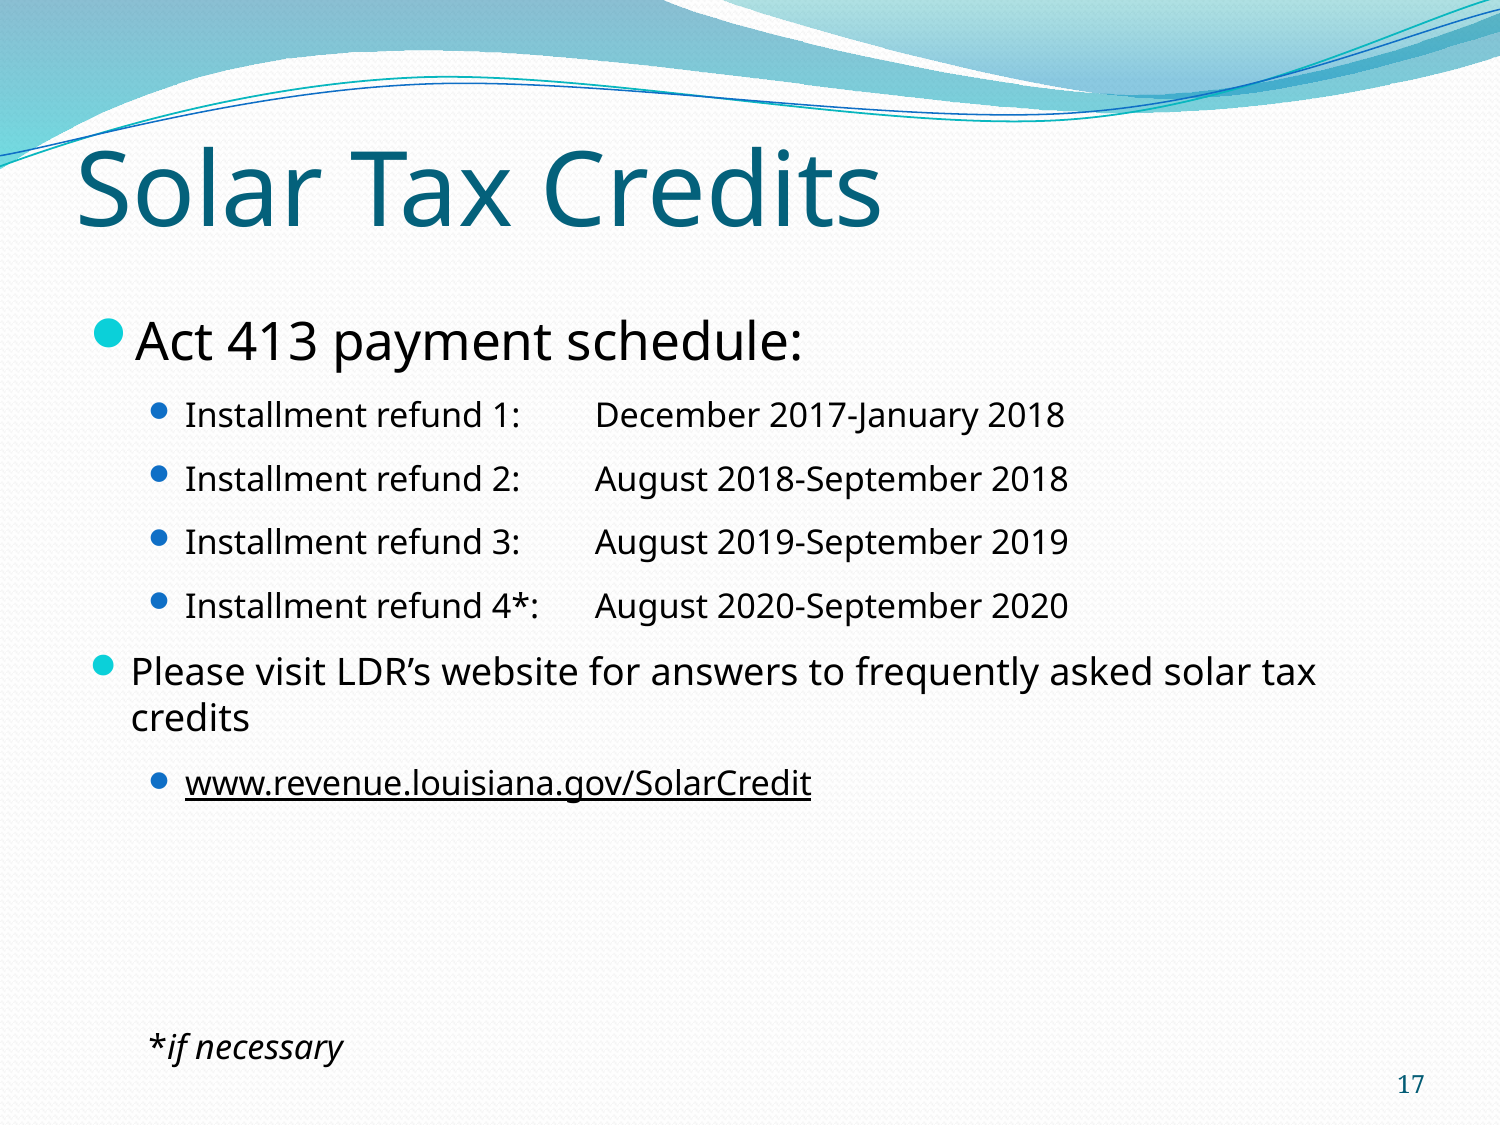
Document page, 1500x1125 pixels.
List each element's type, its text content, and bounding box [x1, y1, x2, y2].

title Solar Tax Credits [75, 60, 1425, 248]
list Act 413 payment schedule: Installment refund 1: December 2017-January 2018 Installment refund 2: August 2018-September 2018 Installment refund 3: August 2019-September 2019 Installment refund 4*: August 2020-September 2020 Please visit LDR’s website for answers to frequently asked solar tax credits www.revenue.louisiana.gov/SolarCredit *if necessary [75, 299, 1425, 1075]
slide_number 17 [1299, 1042, 1425, 1103]
